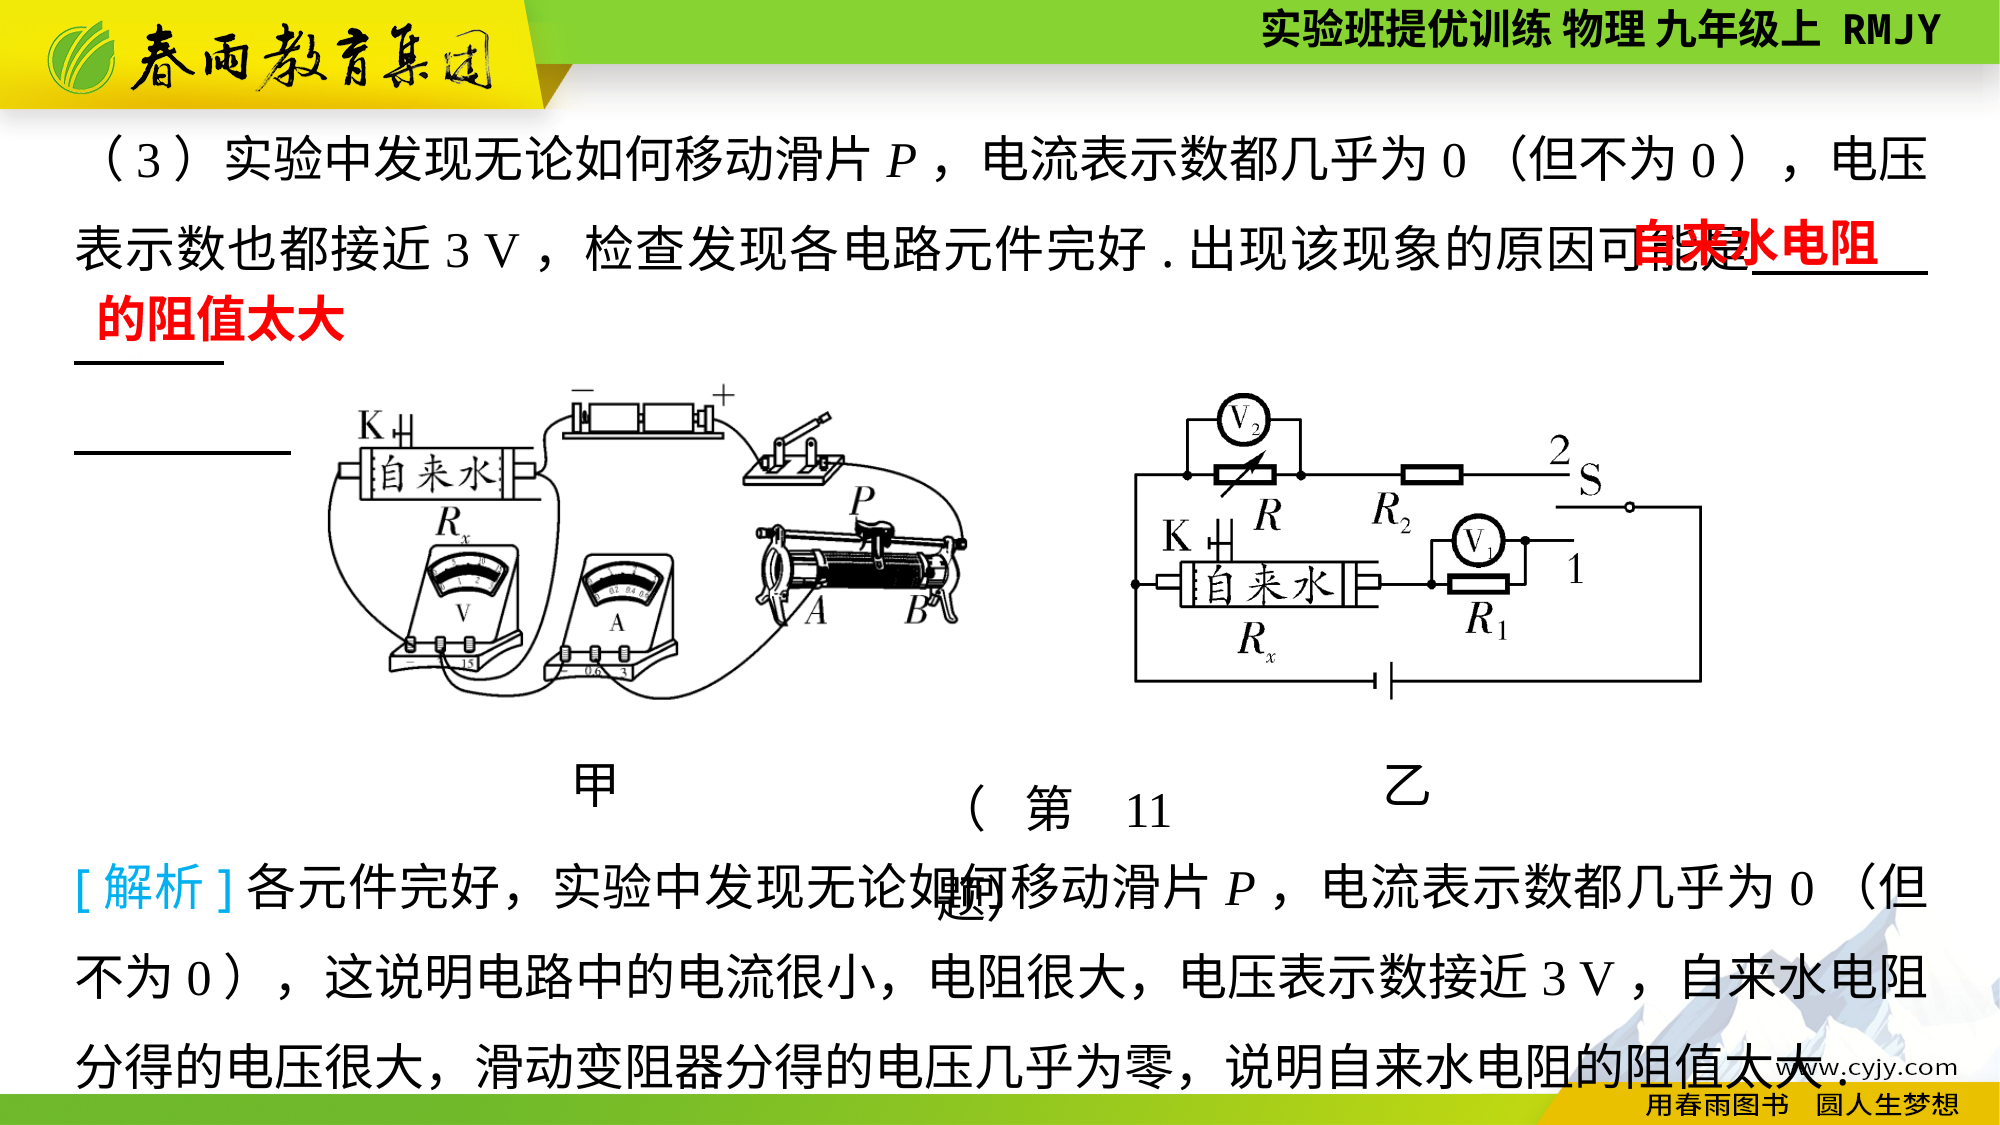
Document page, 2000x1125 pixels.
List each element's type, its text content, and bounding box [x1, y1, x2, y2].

text_box 自来水电阻 [1614, 174, 1895, 279]
text_box 甲 [555, 715, 636, 817]
text_box 的阻值太大 [82, 280, 362, 356]
text_box （第11题） [921, 739, 1200, 817]
text_box [解析]各元件完好，实验中发现无论如何移动滑片P，电流表示数都几乎为0（但不为0），这说明电路中的电流很小，电阻很大，电压表示数接近3 V，自来水电阻分得的电压很大，滑动变阻器分得的电压几乎为零，说明自来水电阻的阻值太大. [59, 817, 1944, 1103]
list （3）实验中发现无论如何移动滑片P，电流表示数都几乎为0（但不为0），电压表示数也都接近3 V，检查发现各电路元件完好.出现该现象的原因可能是 。 . [59, 90, 1944, 378]
text_box 乙 [1368, 715, 1448, 817]
picture [0, 0, 2000, 1125]
